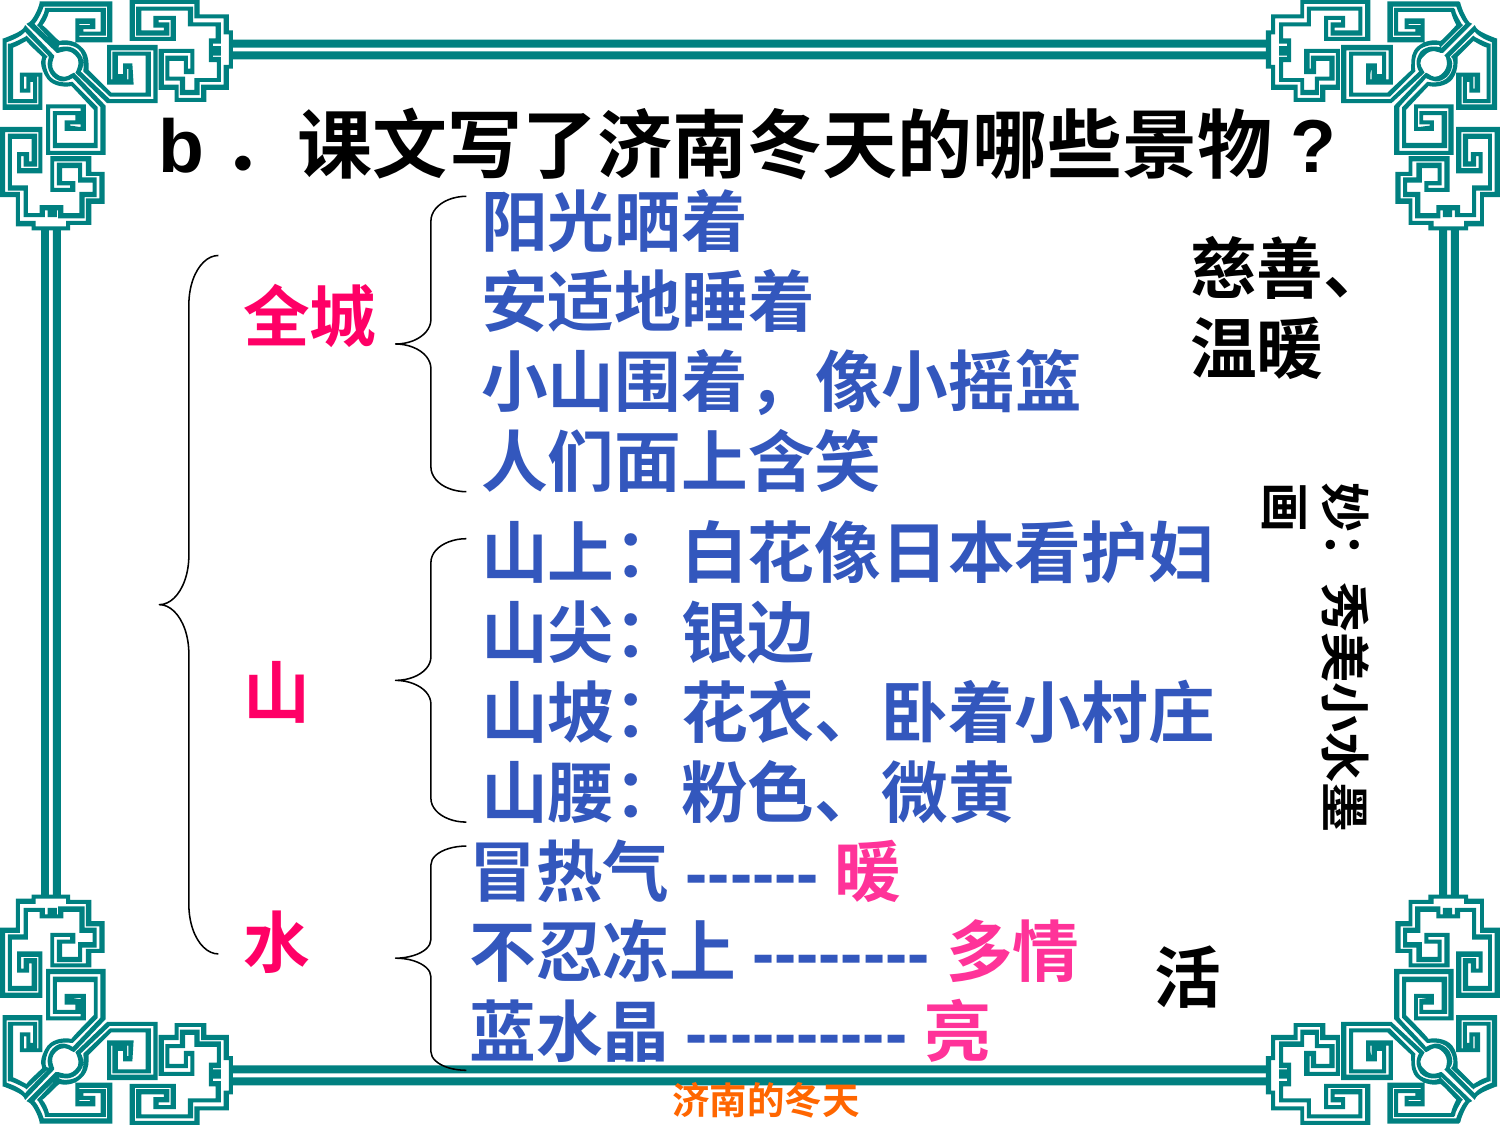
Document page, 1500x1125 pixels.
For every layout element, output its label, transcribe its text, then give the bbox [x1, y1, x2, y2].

text_box b．课文写了济南冬天的哪些景物? [143, 90, 1351, 195]
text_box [395, 822, 1282, 1078]
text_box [159, 255, 390, 1023]
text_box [395, 172, 1129, 502]
text_box 妙：秀美小水墨画 [1293, 467, 1384, 894]
text_box 慈善、温暖 [1175, 219, 1412, 395]
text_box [395, 503, 1270, 821]
